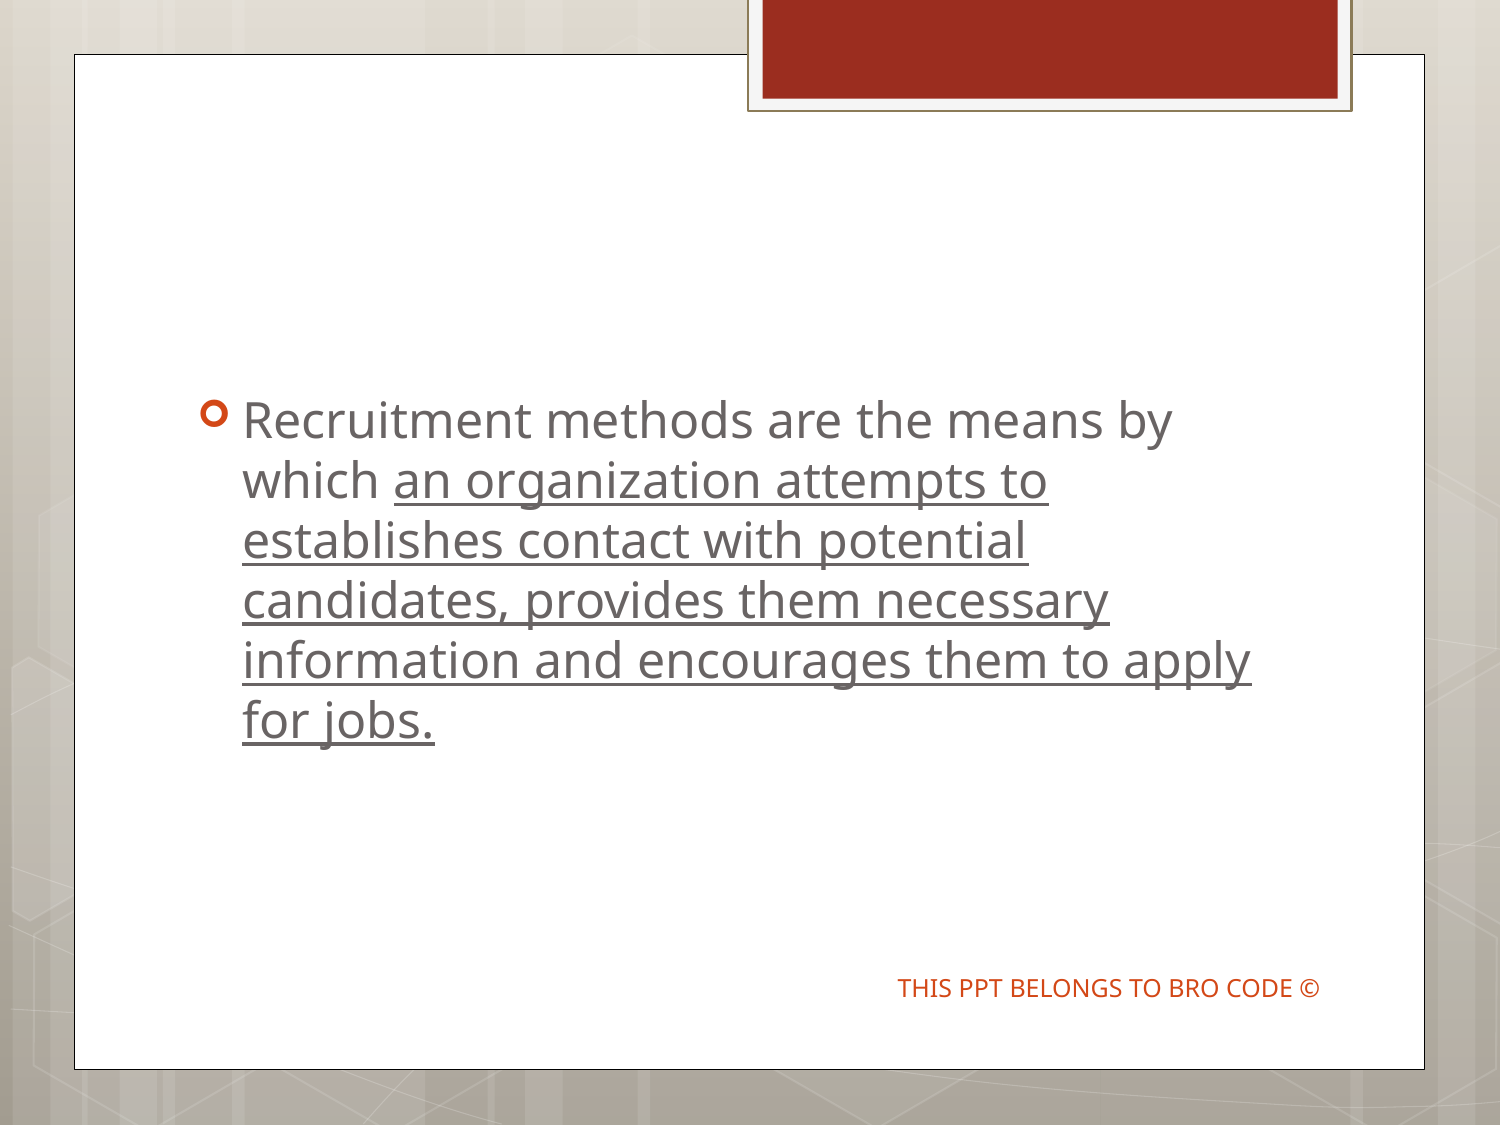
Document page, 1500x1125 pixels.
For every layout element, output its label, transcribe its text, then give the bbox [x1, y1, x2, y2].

footer THIS PPT BELONGS TO BRO CODE © [761, 960, 1336, 1020]
list Recruitment methods are the means by which an organization attempts to establishes contact with potential candidates, provides them necessary information and encourages them to apply for jobs. [171, 381, 1283, 957]
